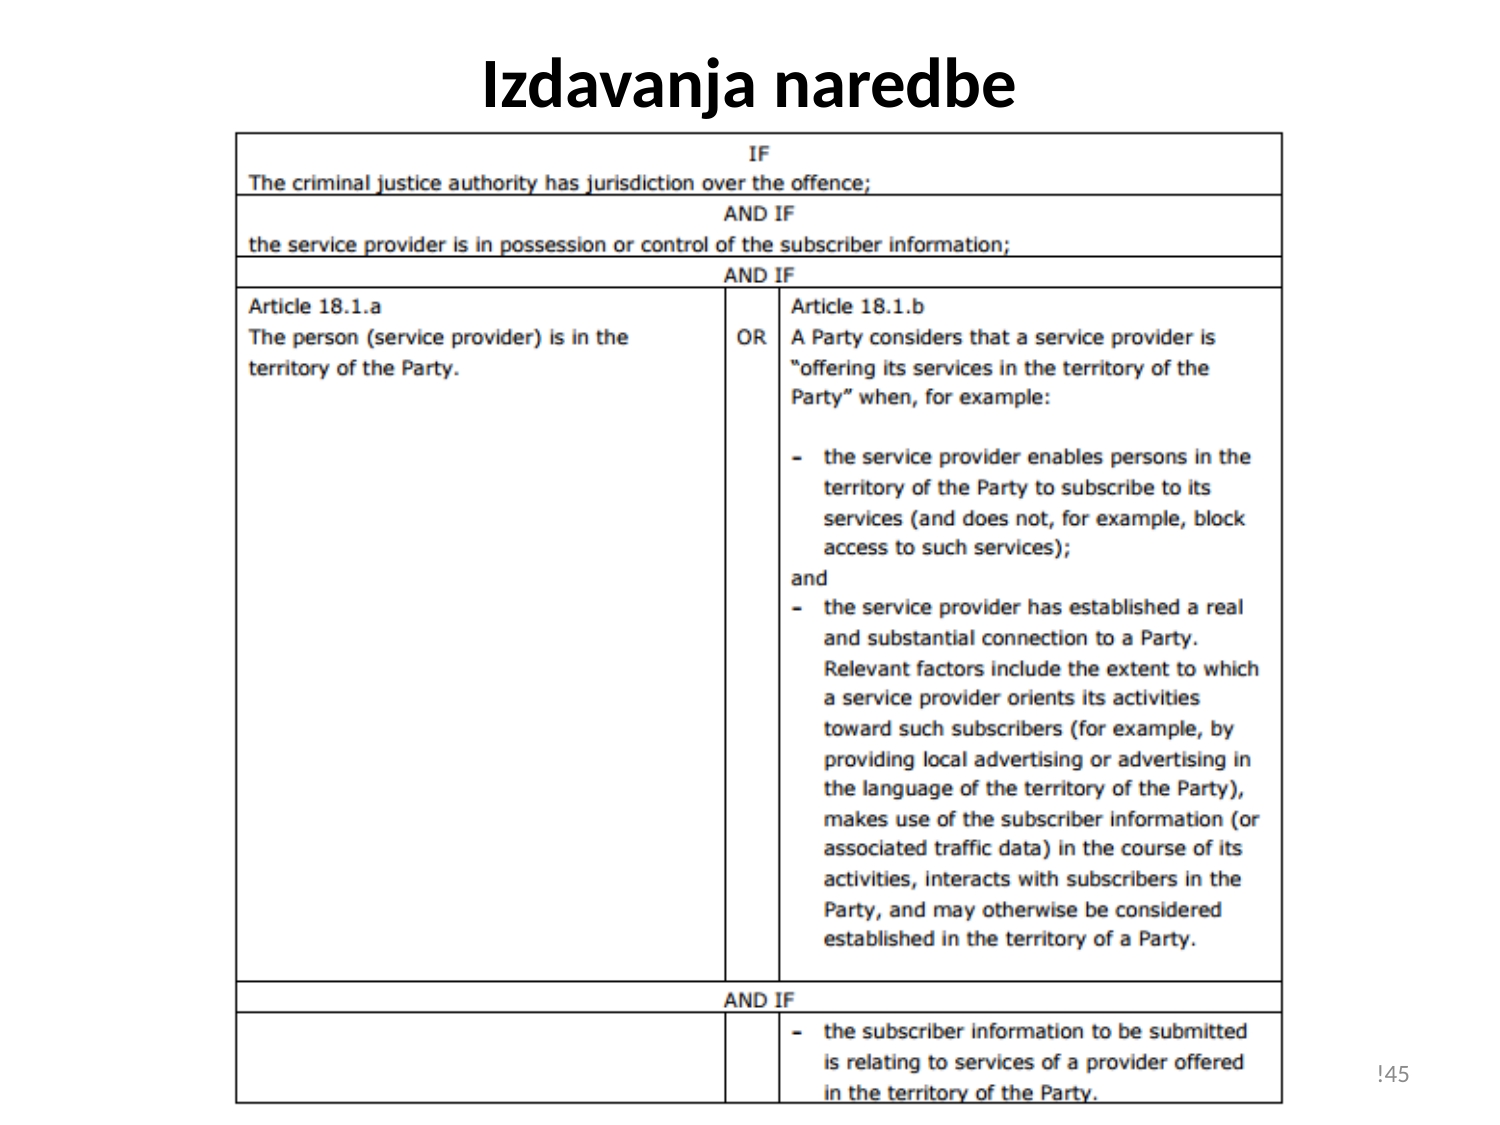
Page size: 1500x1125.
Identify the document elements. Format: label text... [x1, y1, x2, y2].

title Izdavanja naredbe [75, 29, 1425, 217]
picture [227, 122, 1294, 1112]
slide_number !45 [1298, 1042, 1425, 1103]
